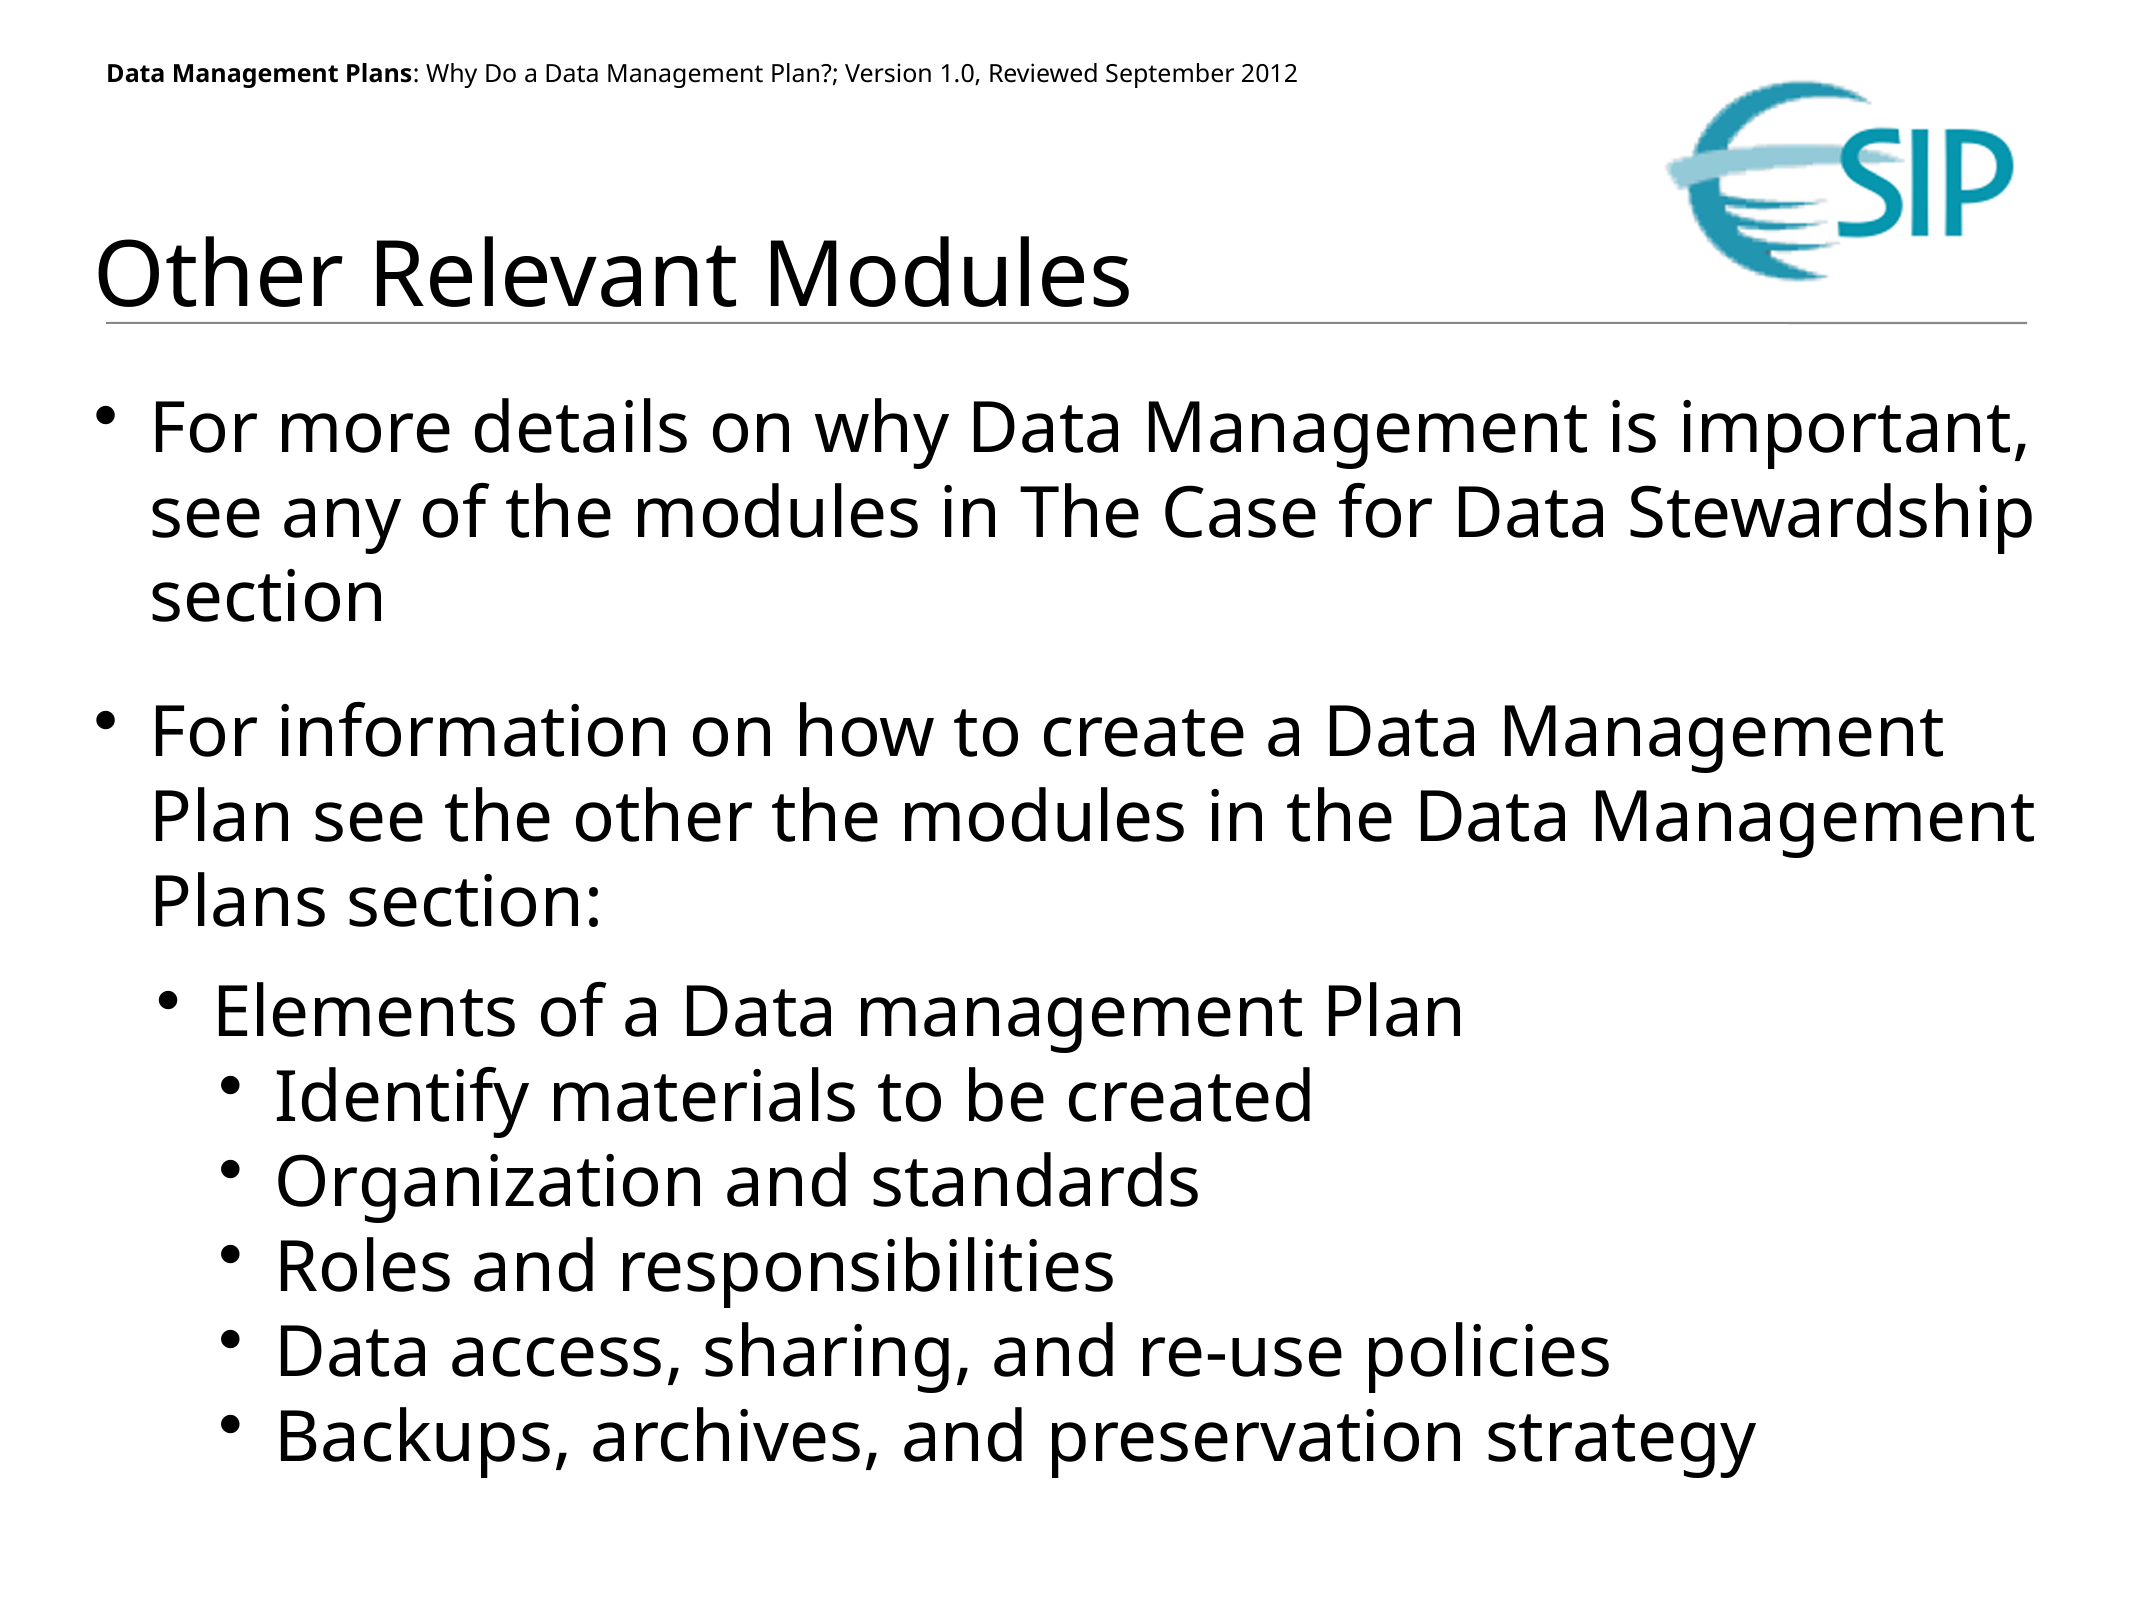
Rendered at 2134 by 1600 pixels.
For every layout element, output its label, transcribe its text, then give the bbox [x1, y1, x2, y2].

picture [1653, 62, 2030, 286]
title Other Relevant Modules [93, 95, 2040, 325]
list For more details on why Data Management is important, see any of the modules in The Case for Data Stewardship section For information on how to create a Data Management Plan see the other the modules in the Data Management Plans section: Elements of a Data management Plan Identify materials to be created Organization and standards Roles and responsibilities Data access, sharing, and re-use policies Backups, archives, and preservation strategy [93, 381, 2040, 1459]
text_box Data Management Plans: Why Do a Data Management Plan?; Version 1.0, Reviewed September 2012 [91, 49, 1380, 100]
